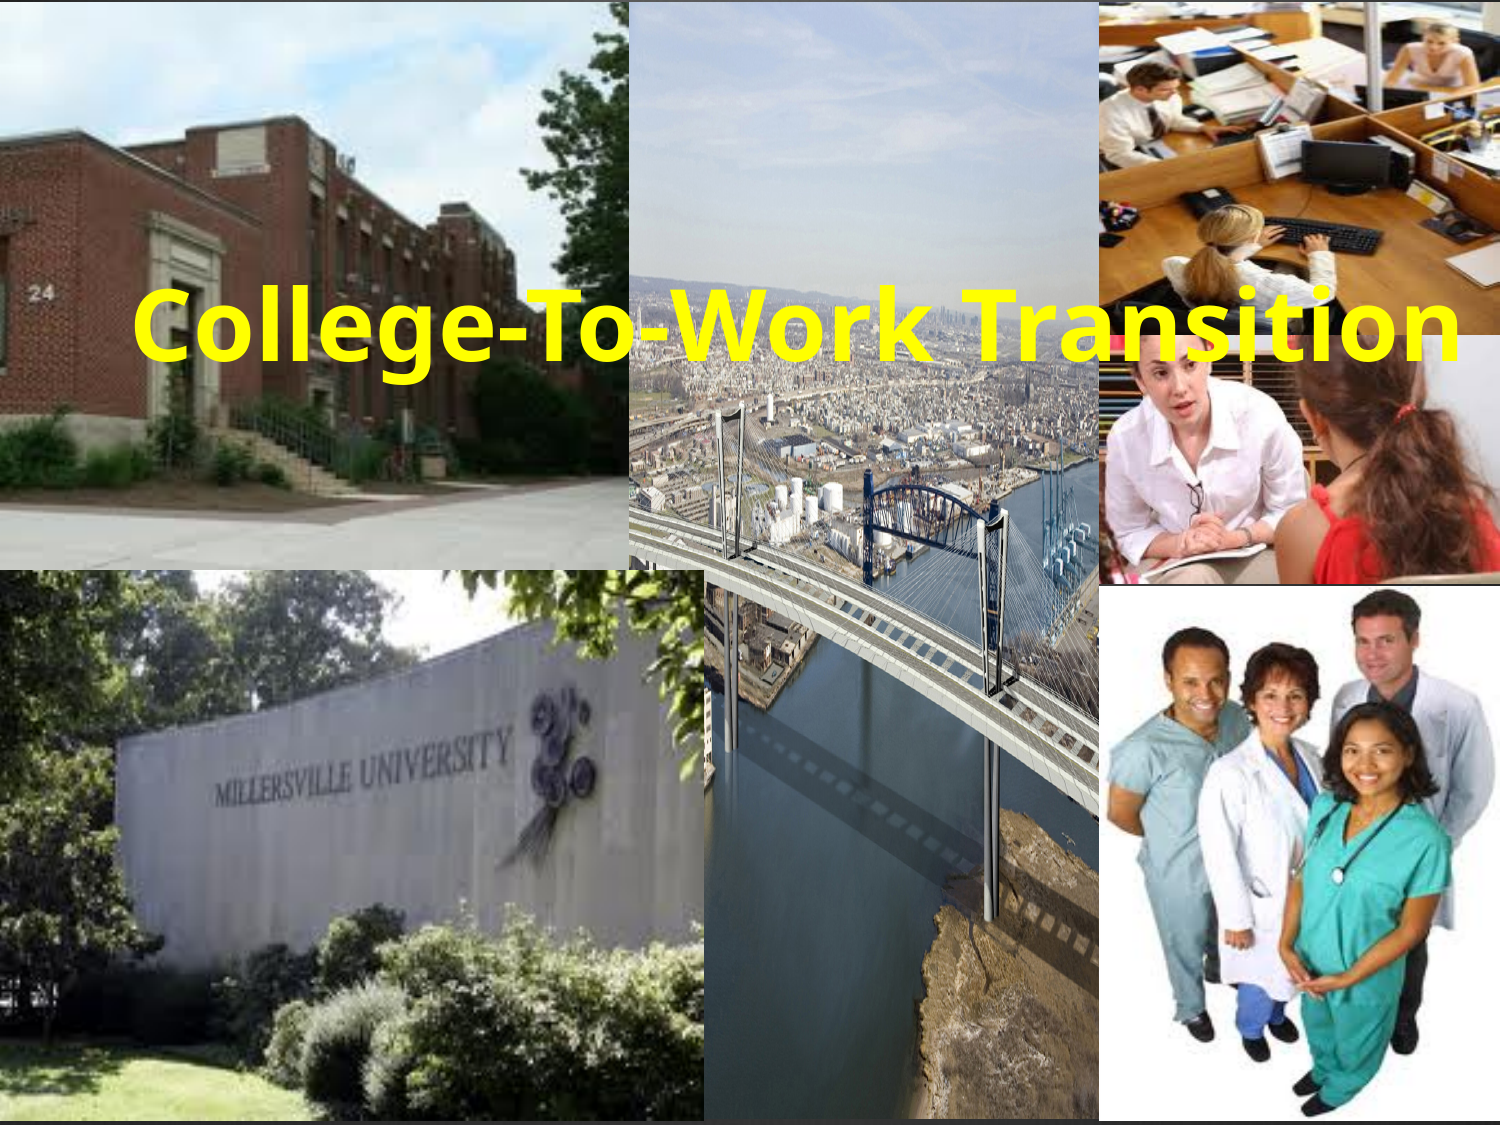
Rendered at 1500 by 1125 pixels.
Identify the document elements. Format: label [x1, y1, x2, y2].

picture [1099, 586, 1500, 1121]
picture [1099, 2, 1500, 584]
list [629, 2, 1099, 1119]
picture [0, 2, 704, 1121]
